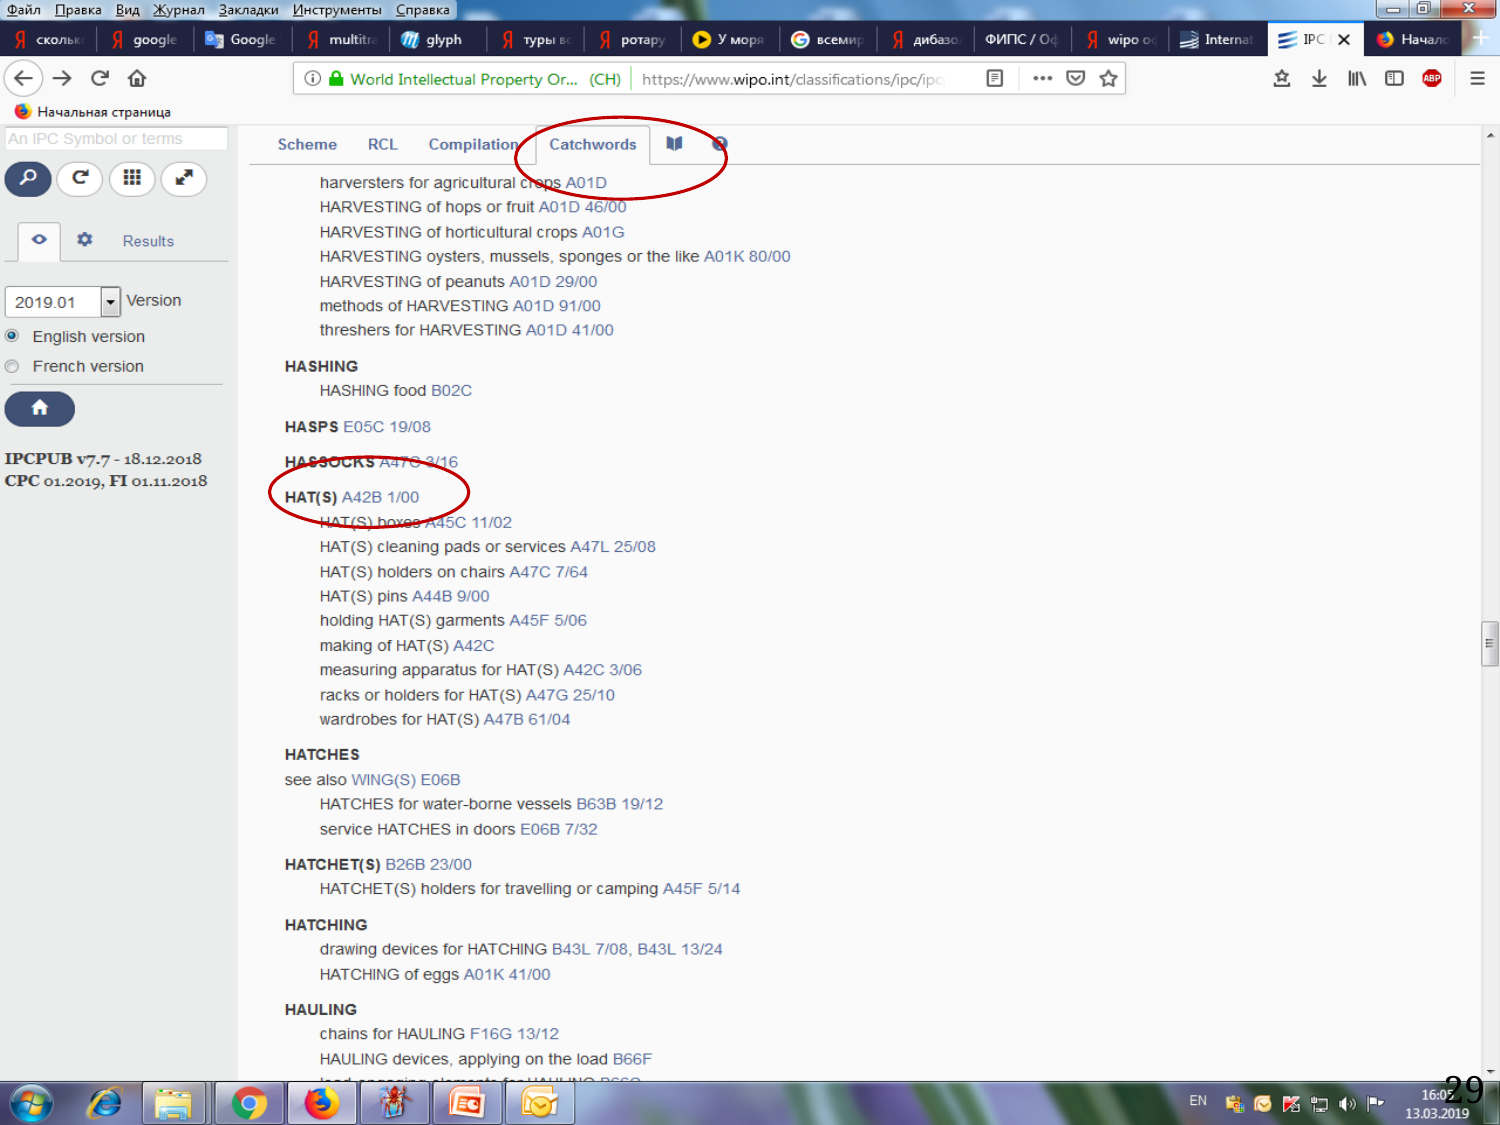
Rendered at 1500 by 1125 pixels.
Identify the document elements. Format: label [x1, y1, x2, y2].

list [0, 0, 1500, 1125]
